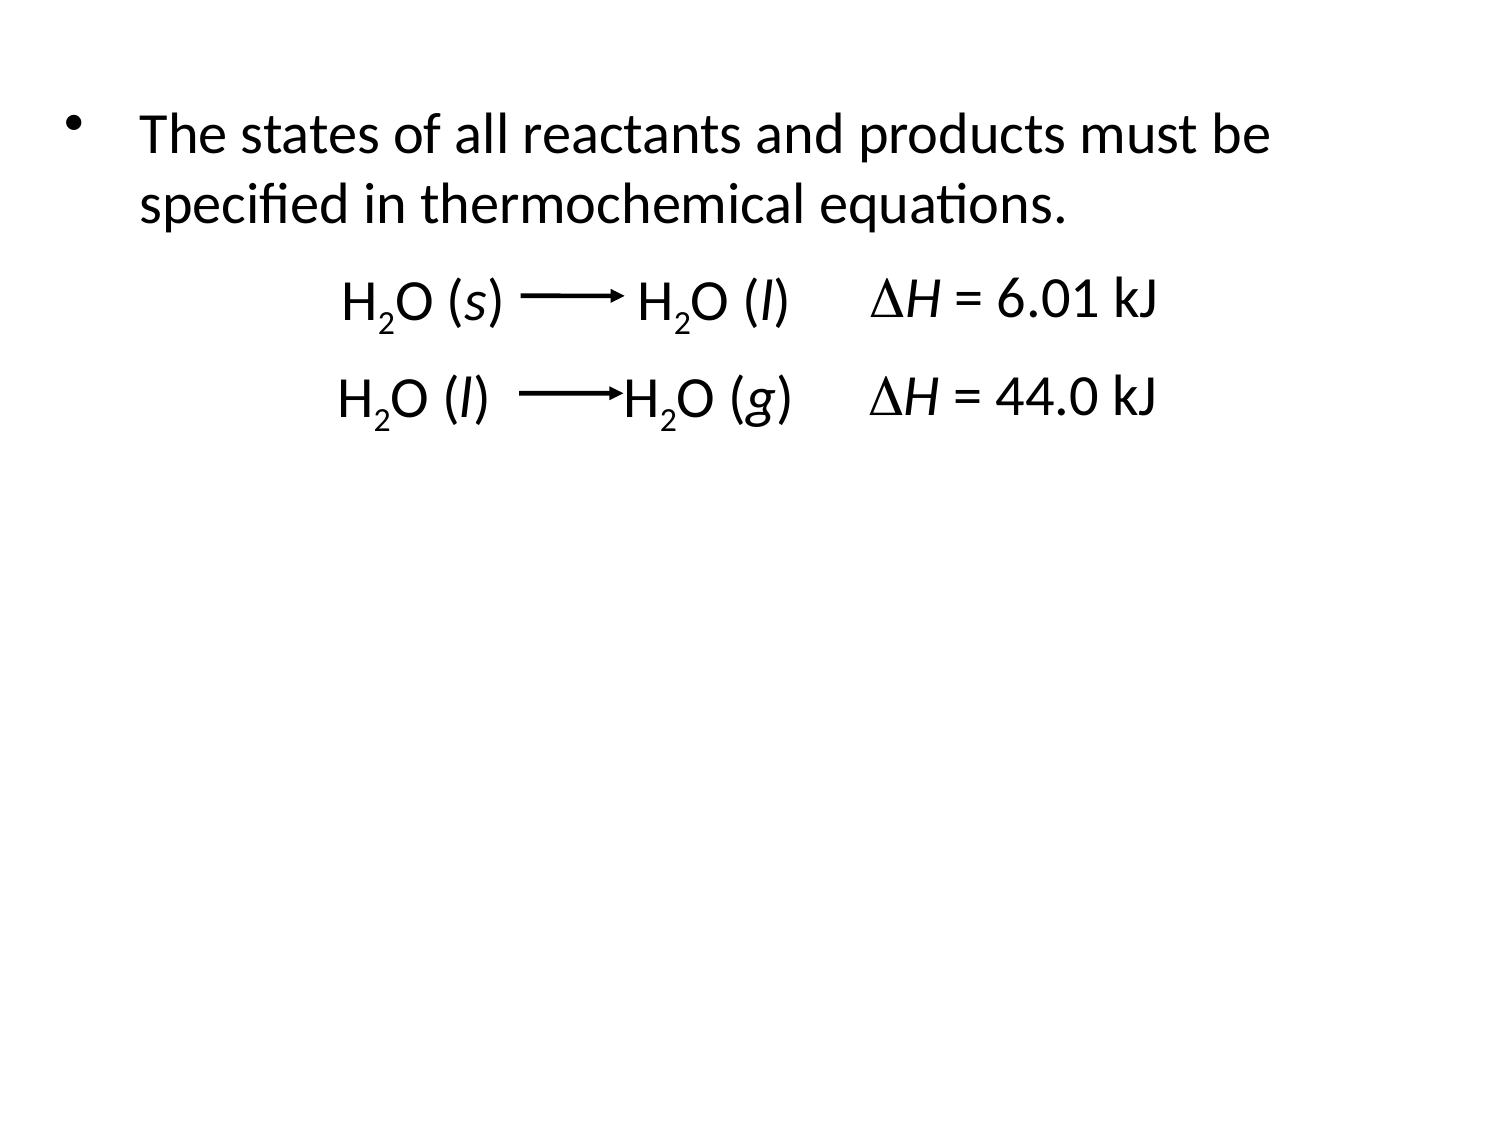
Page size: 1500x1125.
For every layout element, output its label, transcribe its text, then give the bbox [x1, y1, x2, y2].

text_box The states of all reactants and products must be specified in thermochemical equations. [50, 87, 1450, 243]
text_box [321, 251, 1176, 341]
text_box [316, 349, 1175, 438]
